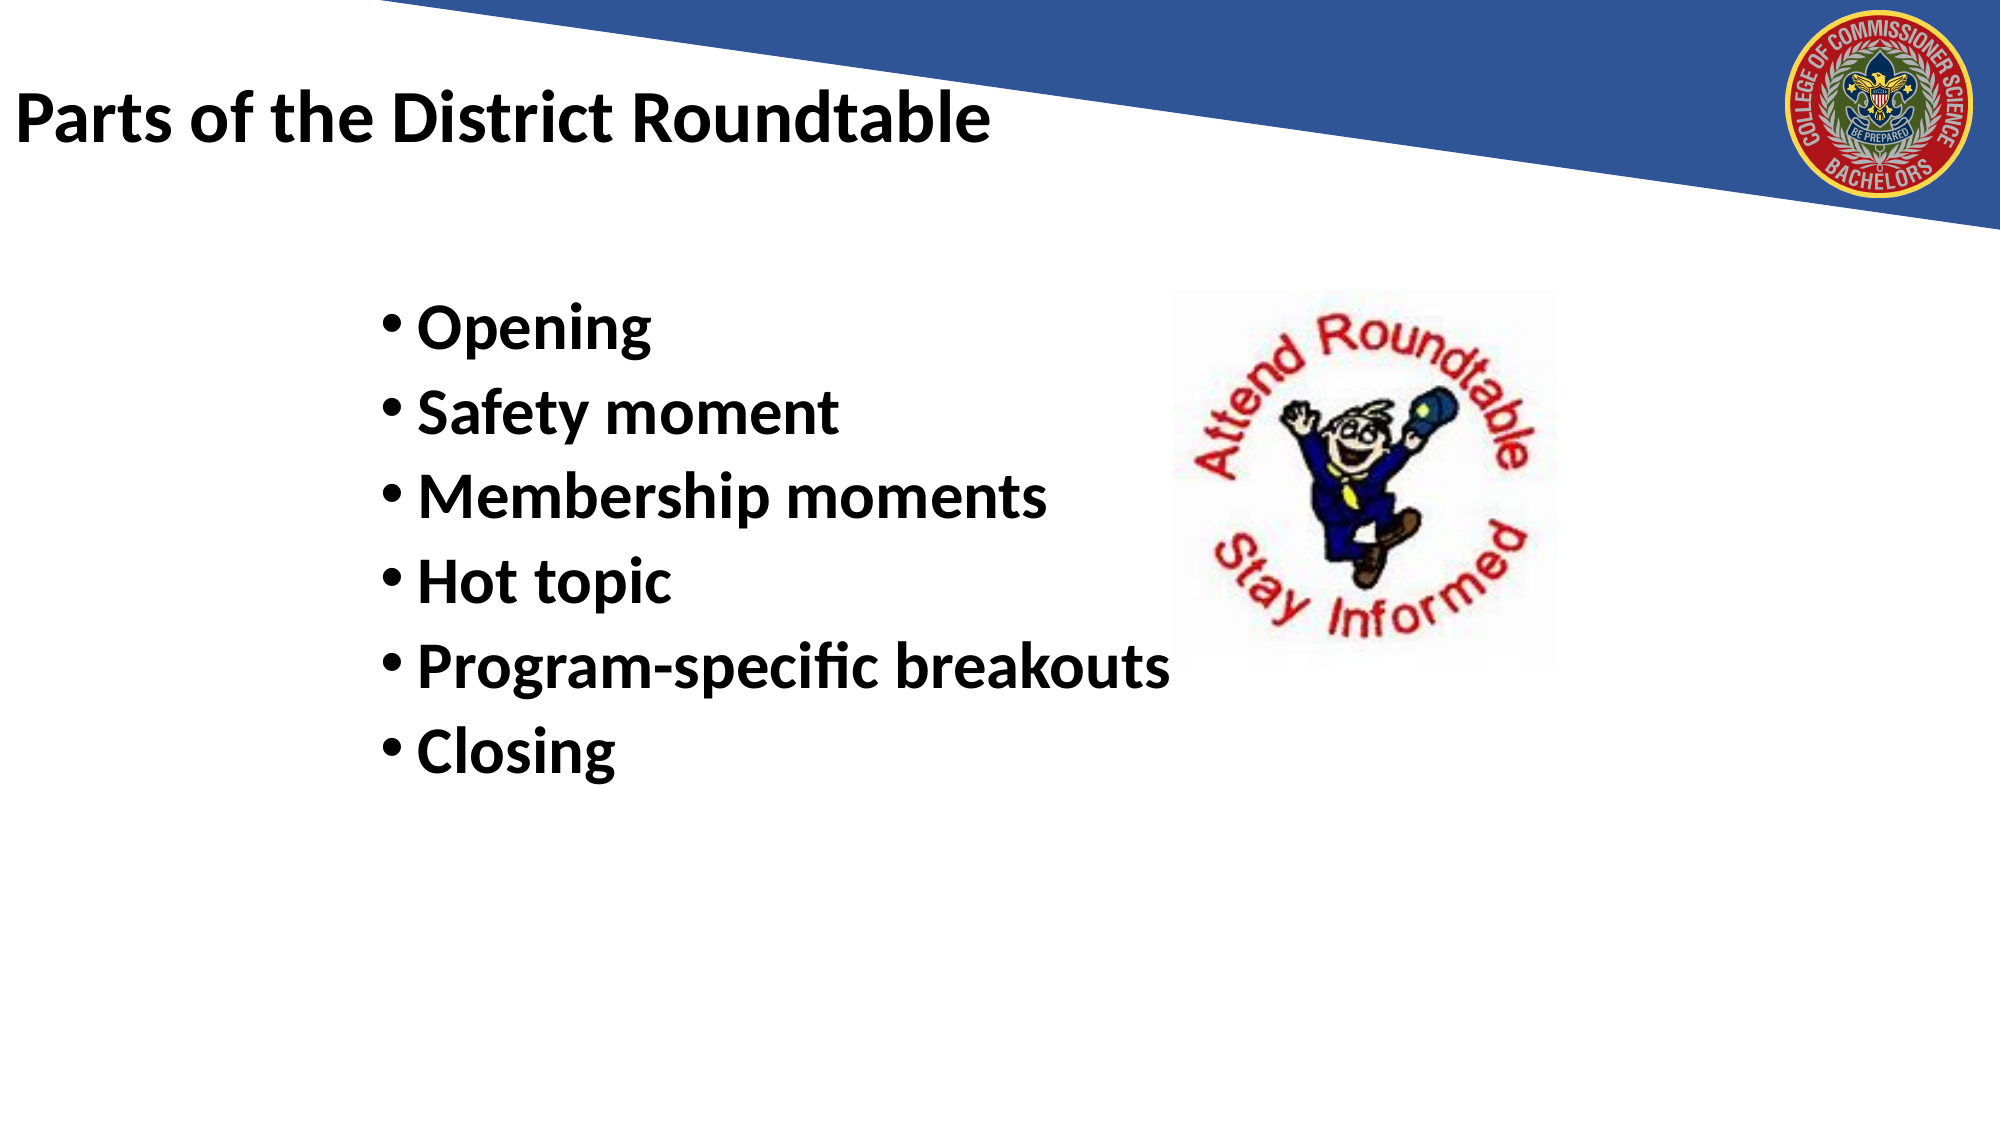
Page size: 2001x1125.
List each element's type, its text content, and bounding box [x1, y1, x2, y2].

title Parts of the District Roundtable [0, 74, 1148, 163]
list Opening Safety moment Membership moments Hot topic Program-specific breakouts Closing [365, 290, 1601, 851]
picture [1785, 10, 1973, 198]
picture [1173, 290, 1557, 669]
